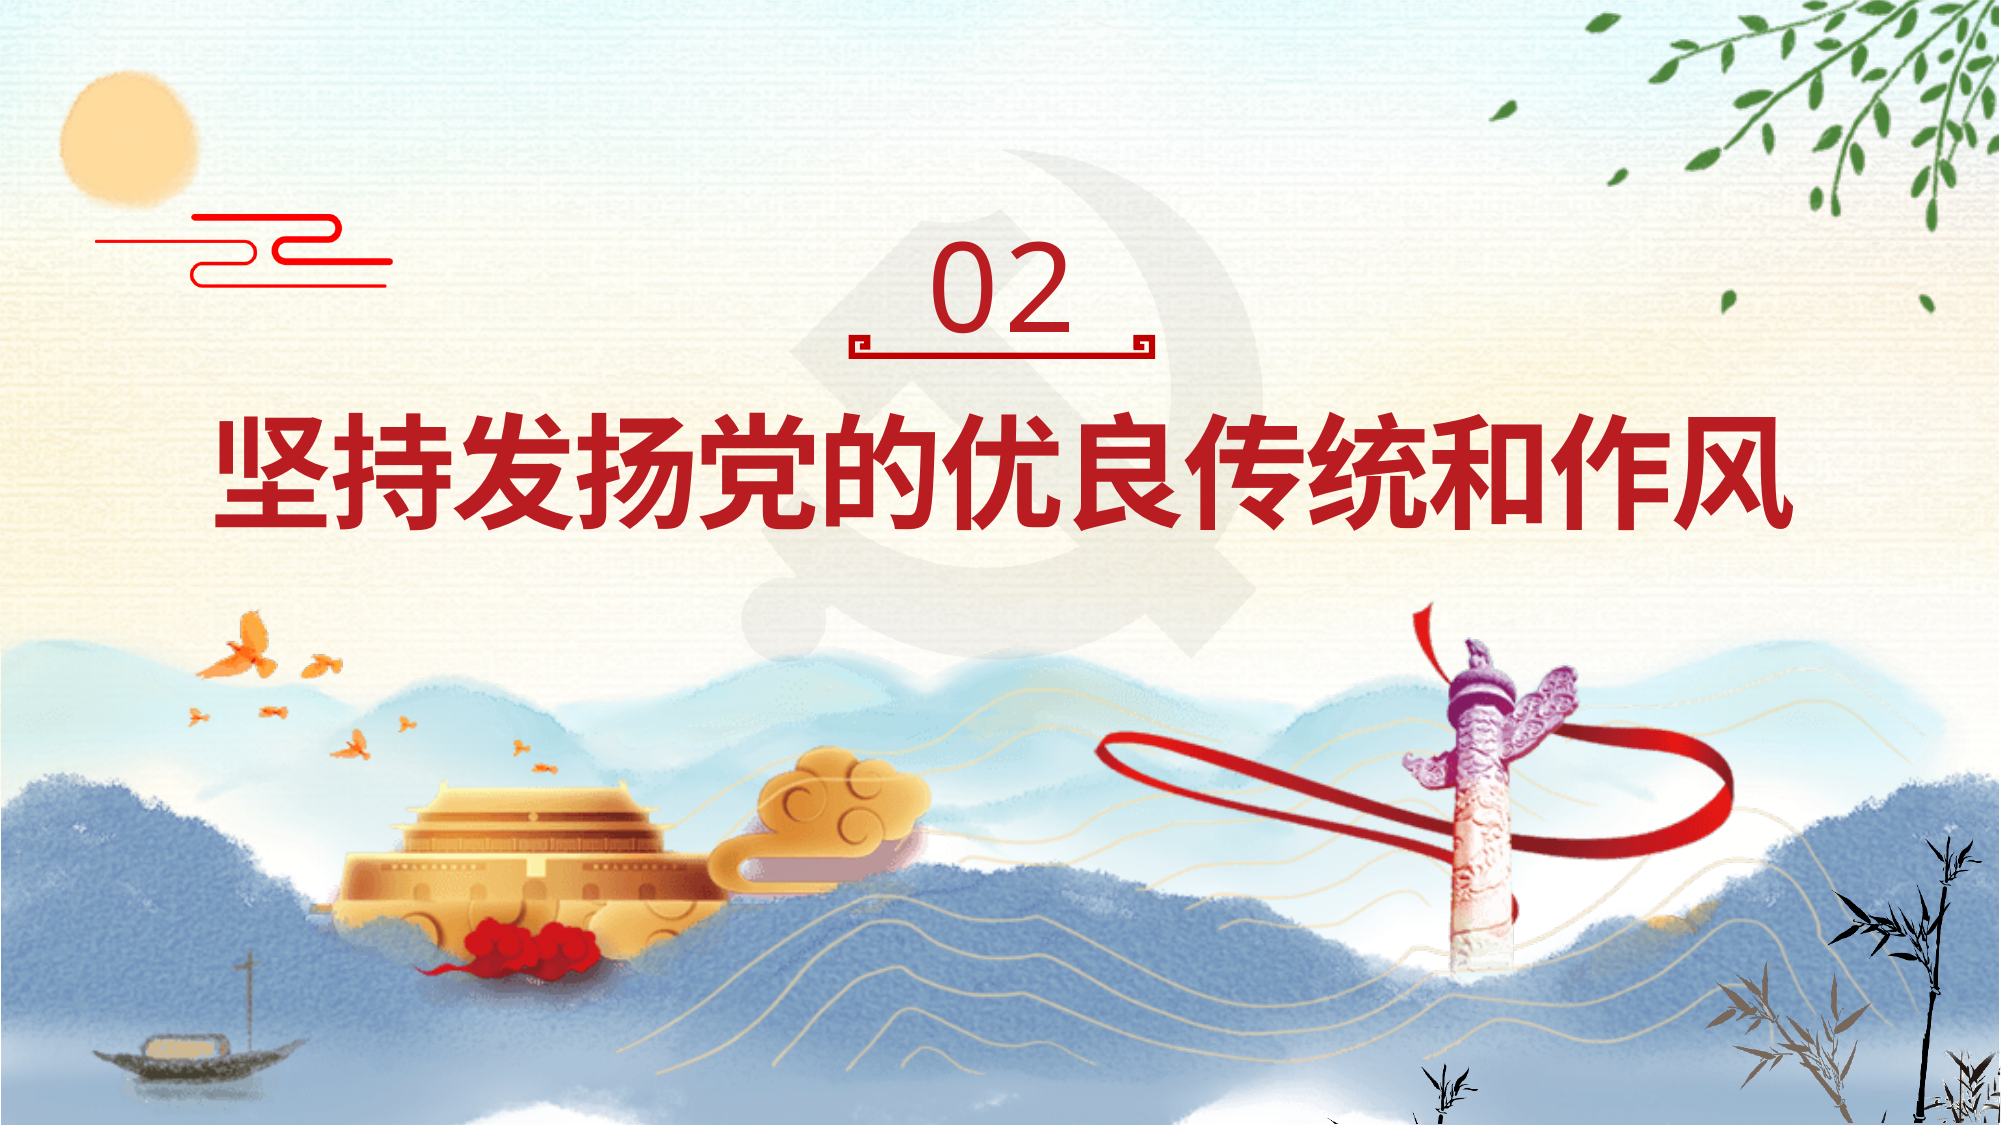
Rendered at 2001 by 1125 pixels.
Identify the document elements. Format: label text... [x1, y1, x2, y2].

picture [0, 0, 2001, 1125]
text_box 坚持发扬党的优良传统和作风 [114, 386, 741, 552]
text_box 坚持发扬党的优良传统和作风 [1263, 386, 1890, 552]
